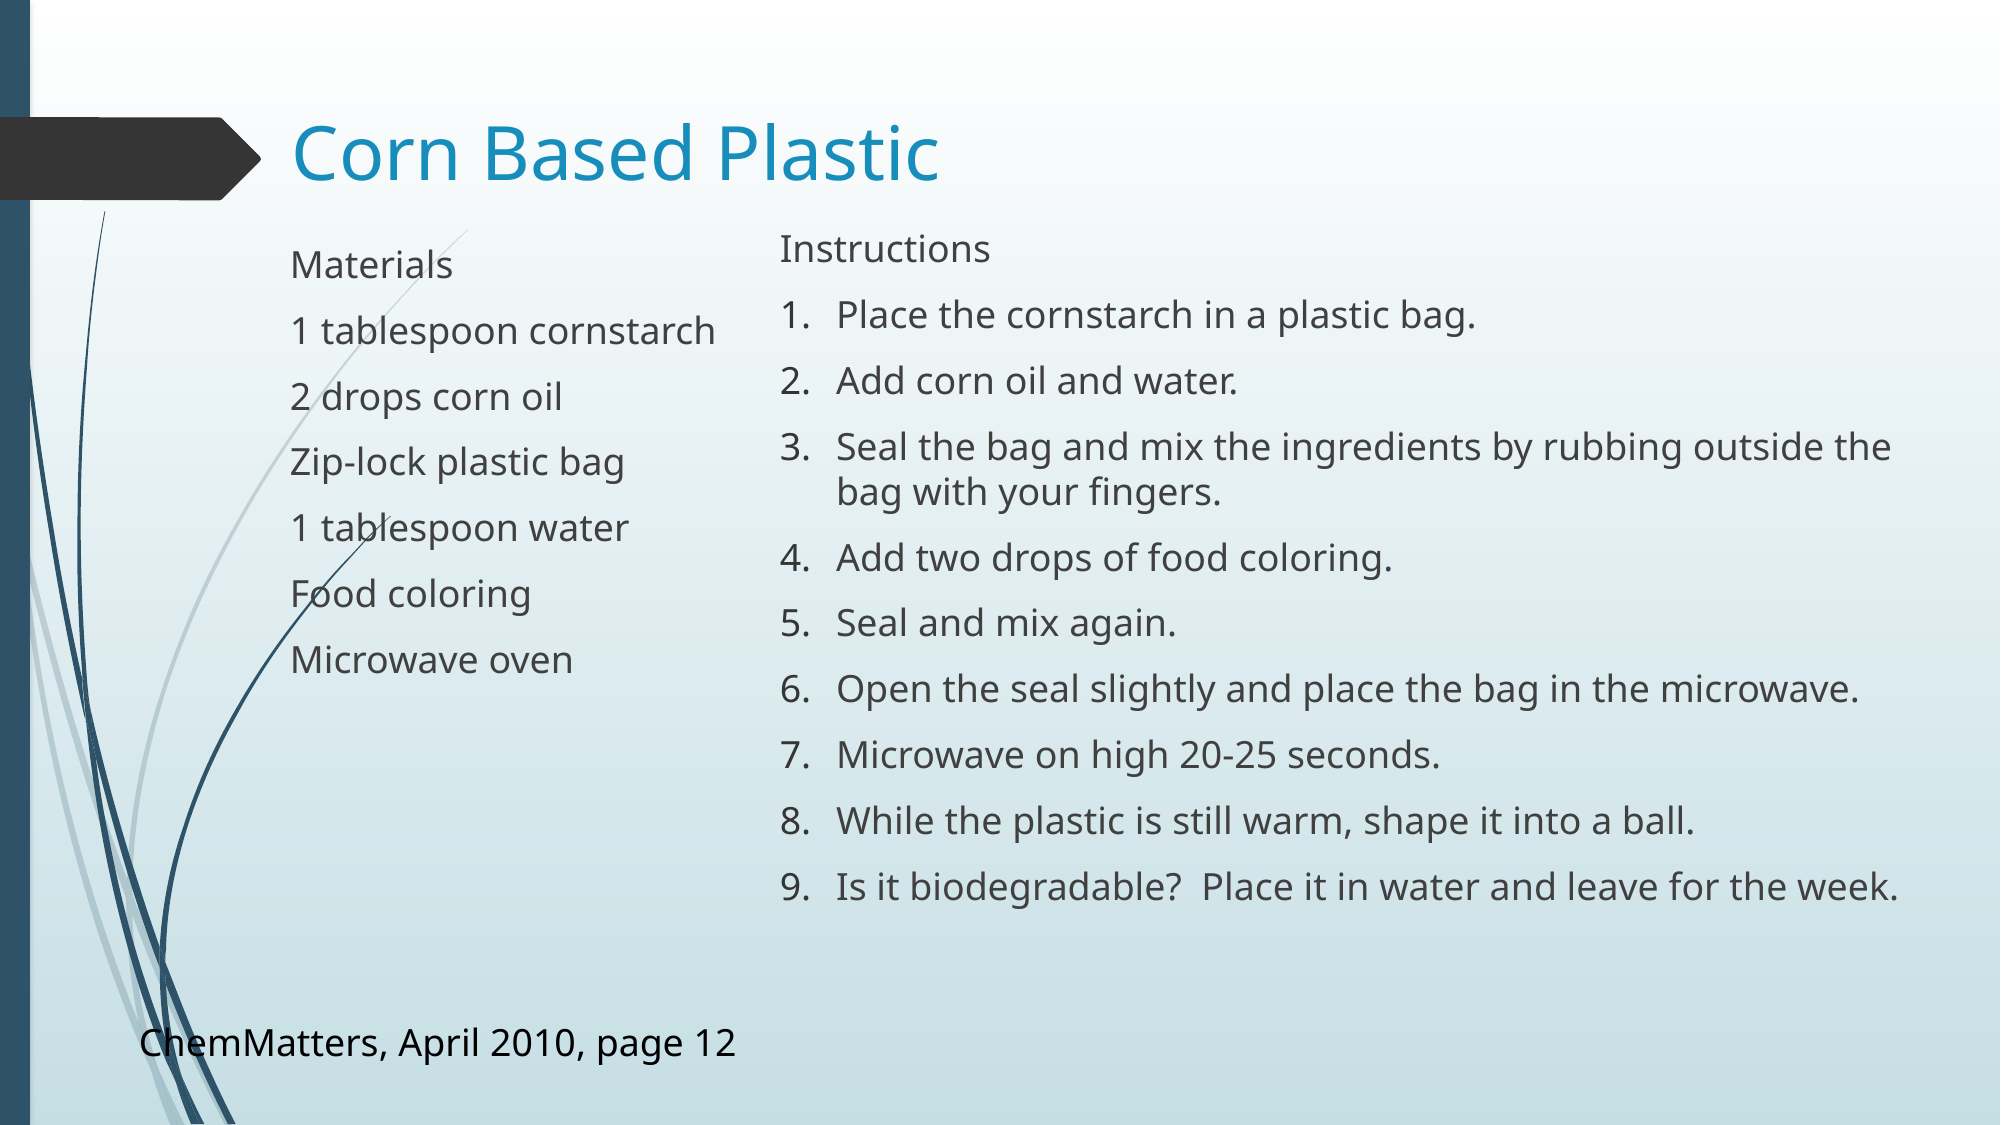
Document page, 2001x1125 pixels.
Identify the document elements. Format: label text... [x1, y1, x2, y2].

list Materials 1 tablespoon cornstarch 2 drops corn oil Zip-lock plastic bag 1 tablespoon water Food coloring Microwave oven [274, 233, 764, 969]
text_box ChemMatters, April 2010, page 12 [124, 1011, 753, 1072]
title Corn Based Plastic [276, 98, 1739, 218]
list Instructions Place the cornstarch in a plastic bag. Add corn oil and water. Seal the bag and mix the ingredients by rubbing outside the bag with your fingers. Add two drops of food coloring. Seal and mix again. Open the seal slightly and place the bag in the microwave. Microwave on high 20-25 seconds. While the plastic is still warm, shape it into a ball. Is it biodegradable? Place it in water and leave for the week. [764, 217, 1929, 1073]
